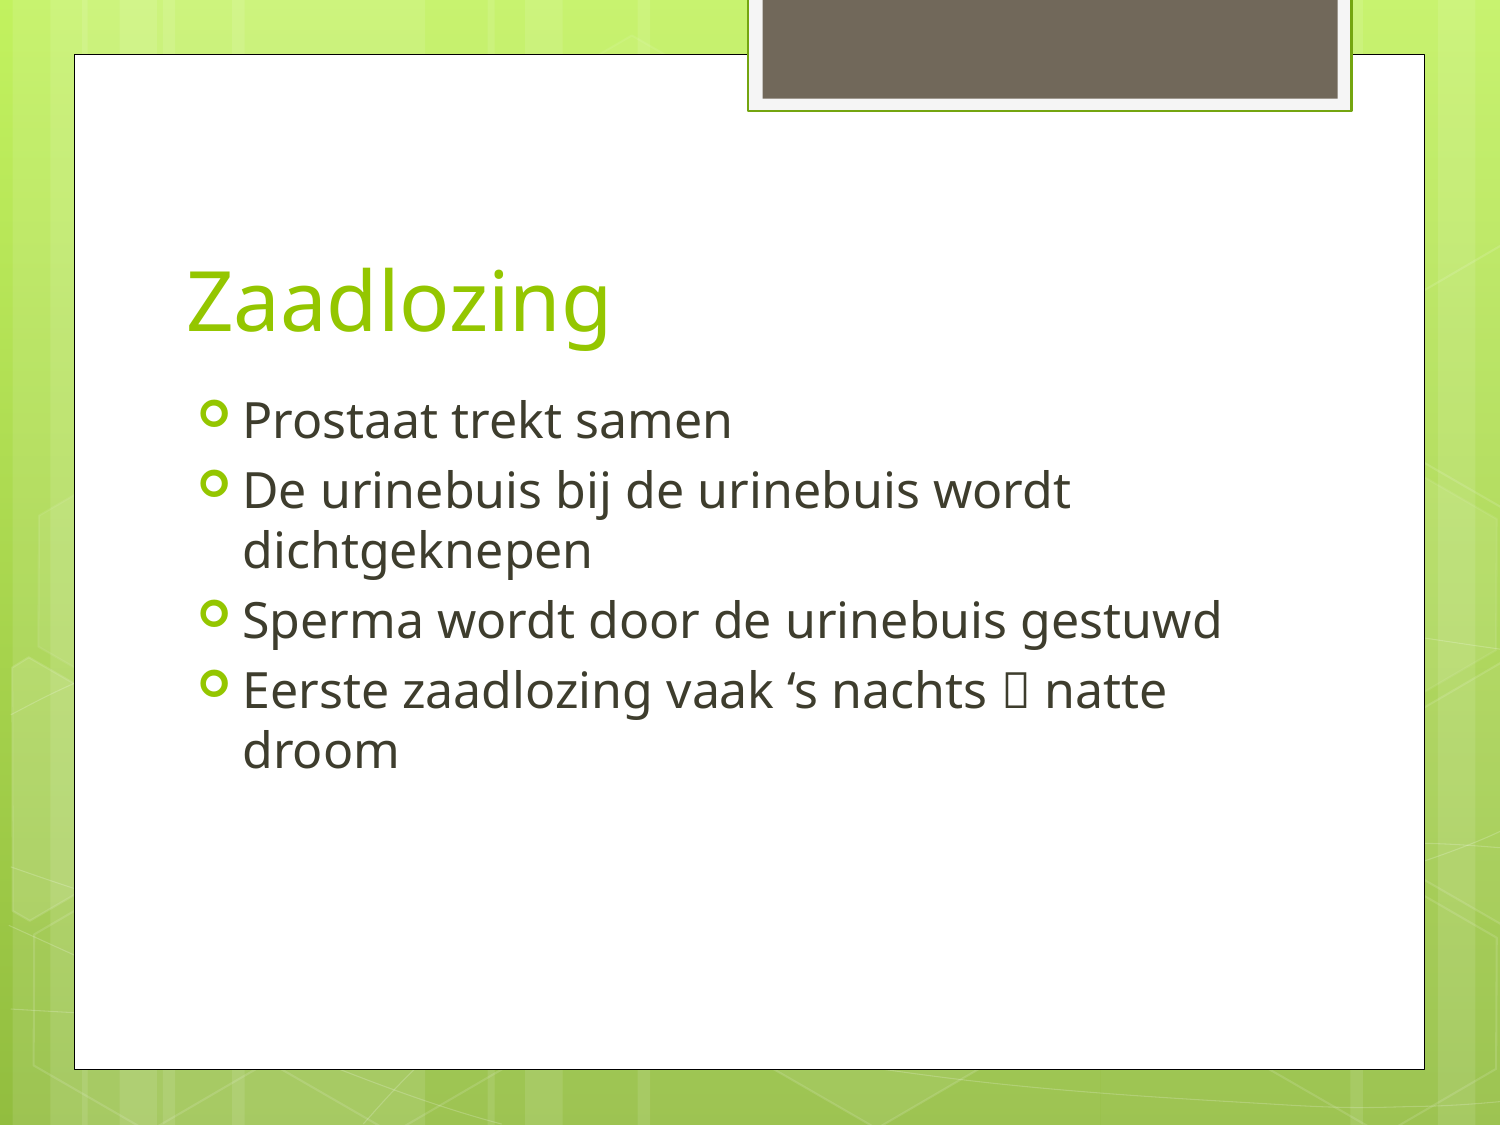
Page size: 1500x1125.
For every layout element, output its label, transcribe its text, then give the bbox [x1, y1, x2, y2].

title Zaadlozing [171, 168, 1324, 357]
list Prostaat trekt samen De urinebuis bij de urinebuis wordt dichtgeknepen Sperma wordt door de urinebuis gestuwd Eerste zaadlozing vaak ‘s nachts  natte droom [171, 381, 1283, 957]
